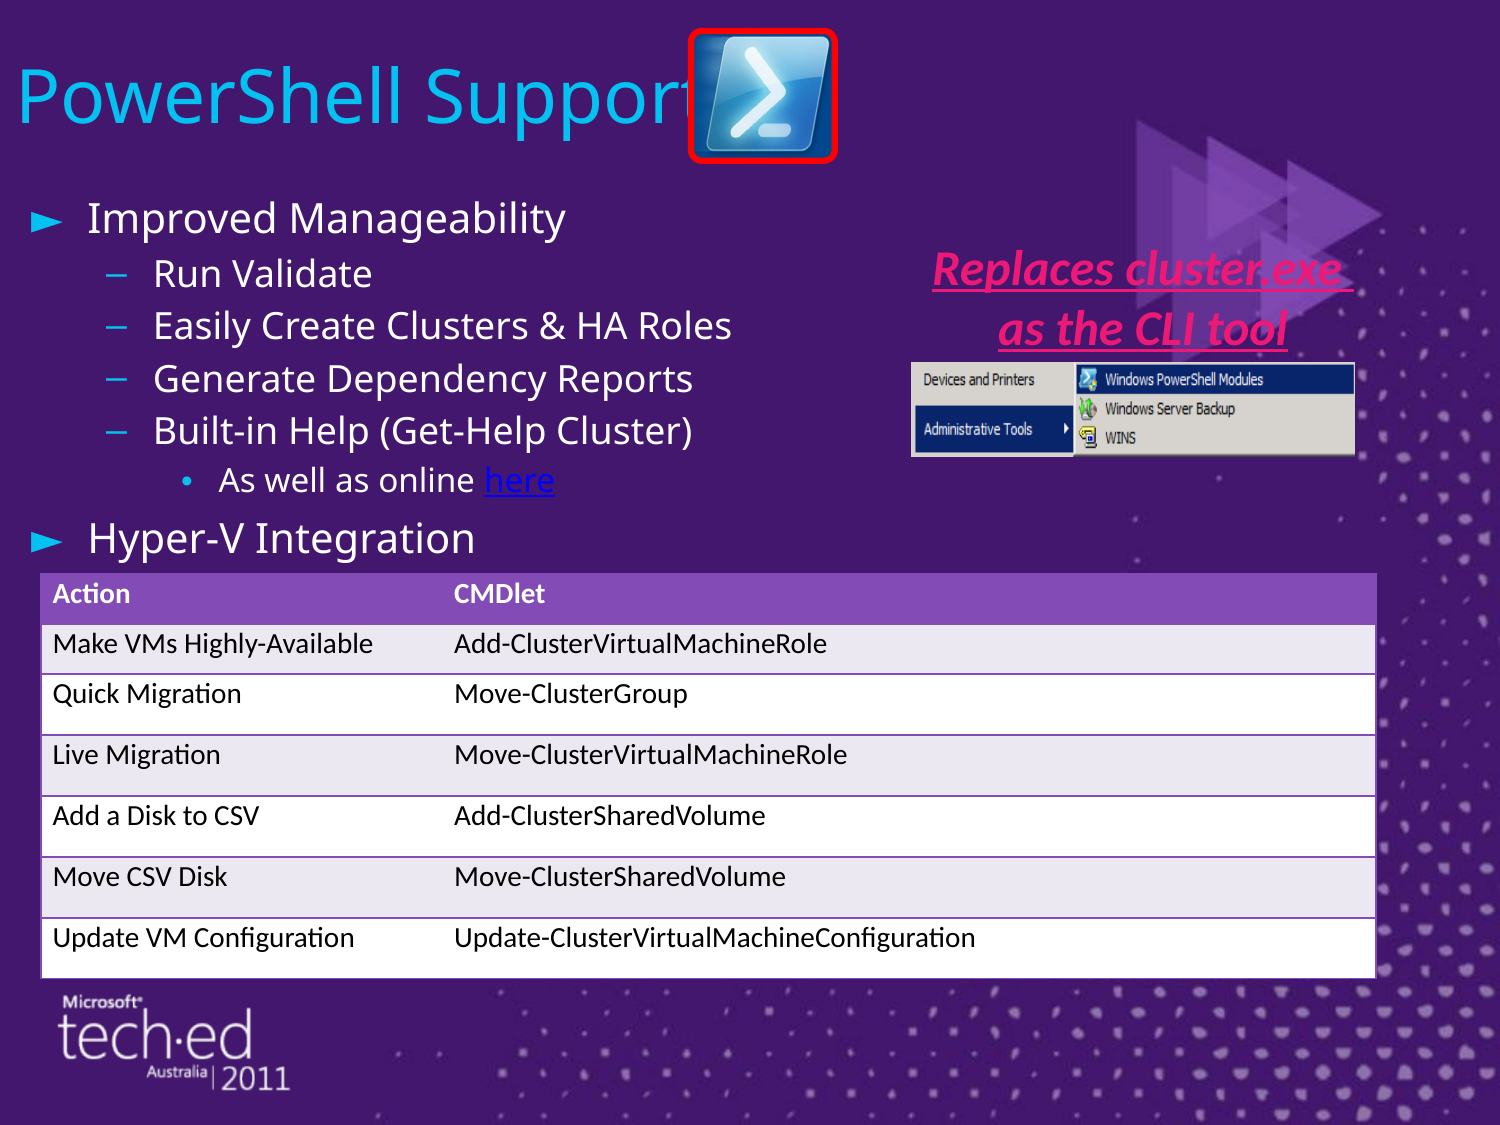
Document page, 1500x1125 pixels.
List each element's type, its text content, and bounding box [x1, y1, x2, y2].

picture [690, 30, 836, 162]
table_cell Live Migration [42, 736, 443, 795]
table_cell Update VM Configuration [42, 919, 443, 978]
table_cell Add a Disk to CSV [42, 797, 443, 856]
table_header CMDlet [443, 575, 1375, 623]
table_cell Move CSV Disk [42, 858, 443, 917]
table_header Action [42, 575, 443, 623]
table_cell Update-ClusterVirtualMachineConfiguration [443, 919, 1375, 978]
text_box Replaces cluster.exe as the CLI tool [910, 235, 1376, 356]
table_cell Move-ClusterGroup [443, 675, 1375, 734]
table_cell Quick Migration [42, 675, 443, 734]
table_cell Move-ClusterVirtualMachineRole [443, 736, 1375, 795]
list Improved Manageability Run Validate Easily Create Clusters & HA Roles Generate Dependency Reports Built-in Help (Get-Help Cluster) As well as online here Hyper-V Integration [15, 184, 1366, 927]
table_cell Move-ClusterSharedVolume [443, 858, 1375, 917]
picture [0, 0, 1500, 1125]
table_cell Add-ClusterVirtualMachineRole [443, 625, 1375, 673]
picture [911, 362, 1356, 457]
table_cell Add-ClusterSharedVolume [443, 797, 1375, 856]
table_cell Make VMs Highly-Available [42, 625, 443, 673]
title PowerShell Support [0, 0, 1350, 188]
